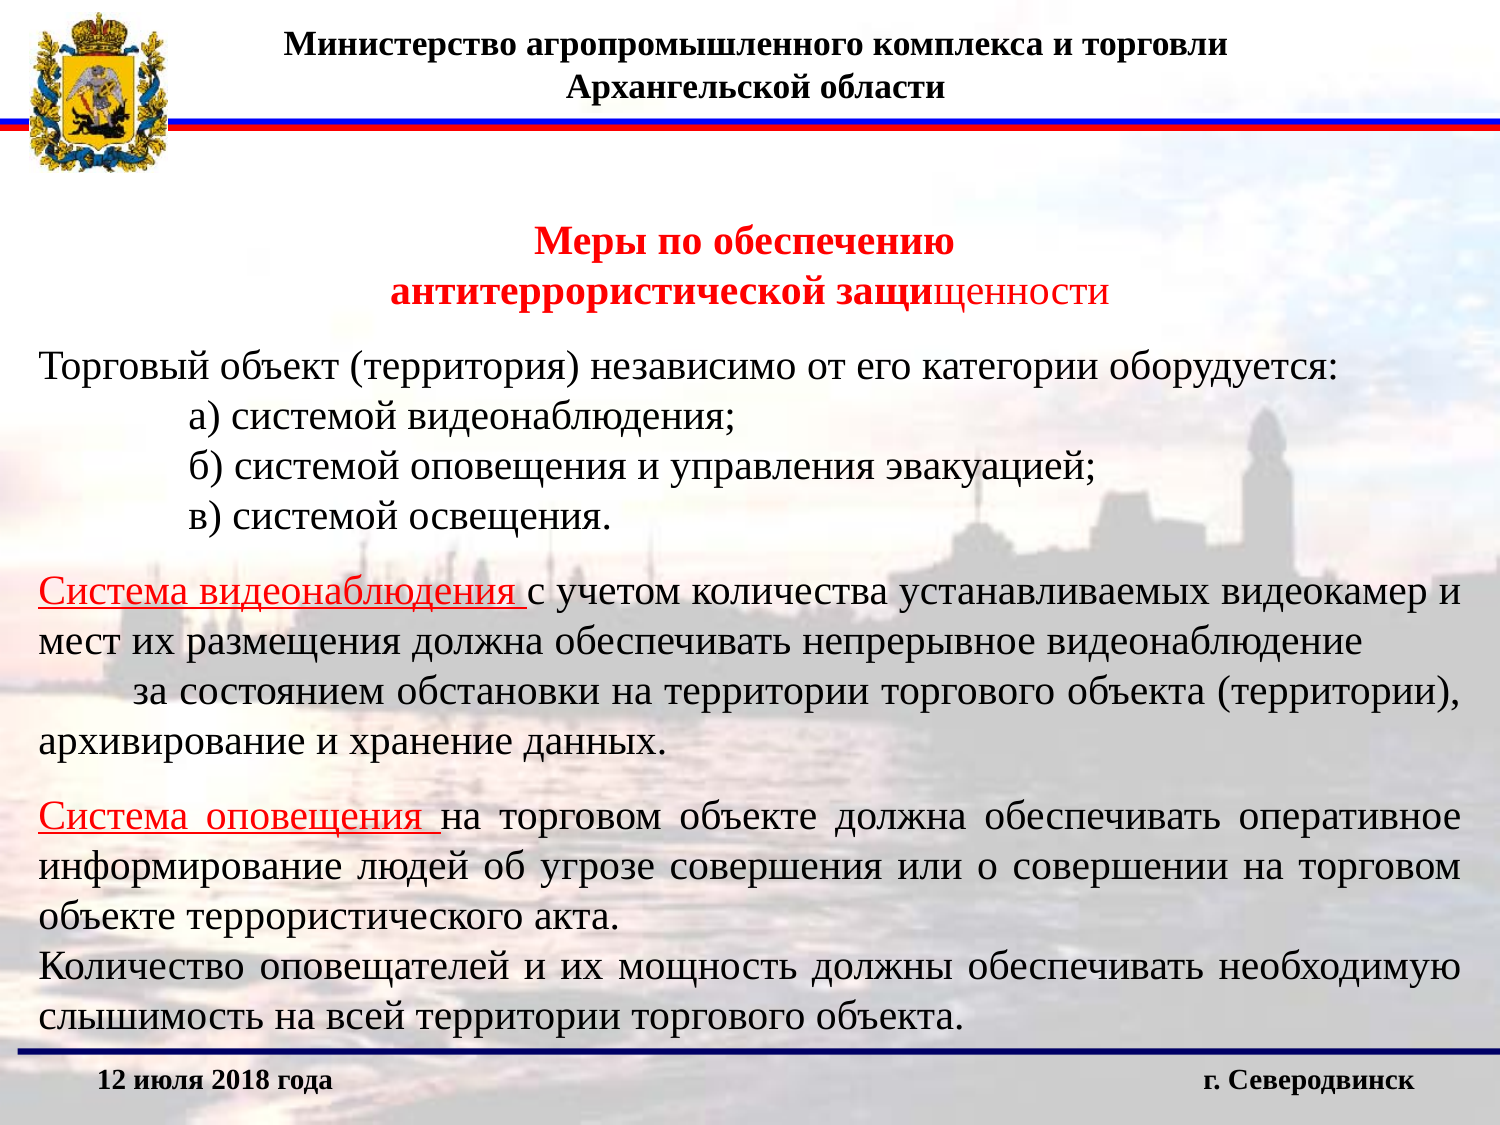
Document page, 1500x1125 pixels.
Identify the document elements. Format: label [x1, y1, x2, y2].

text_box [0, 0, 1500, 1125]
